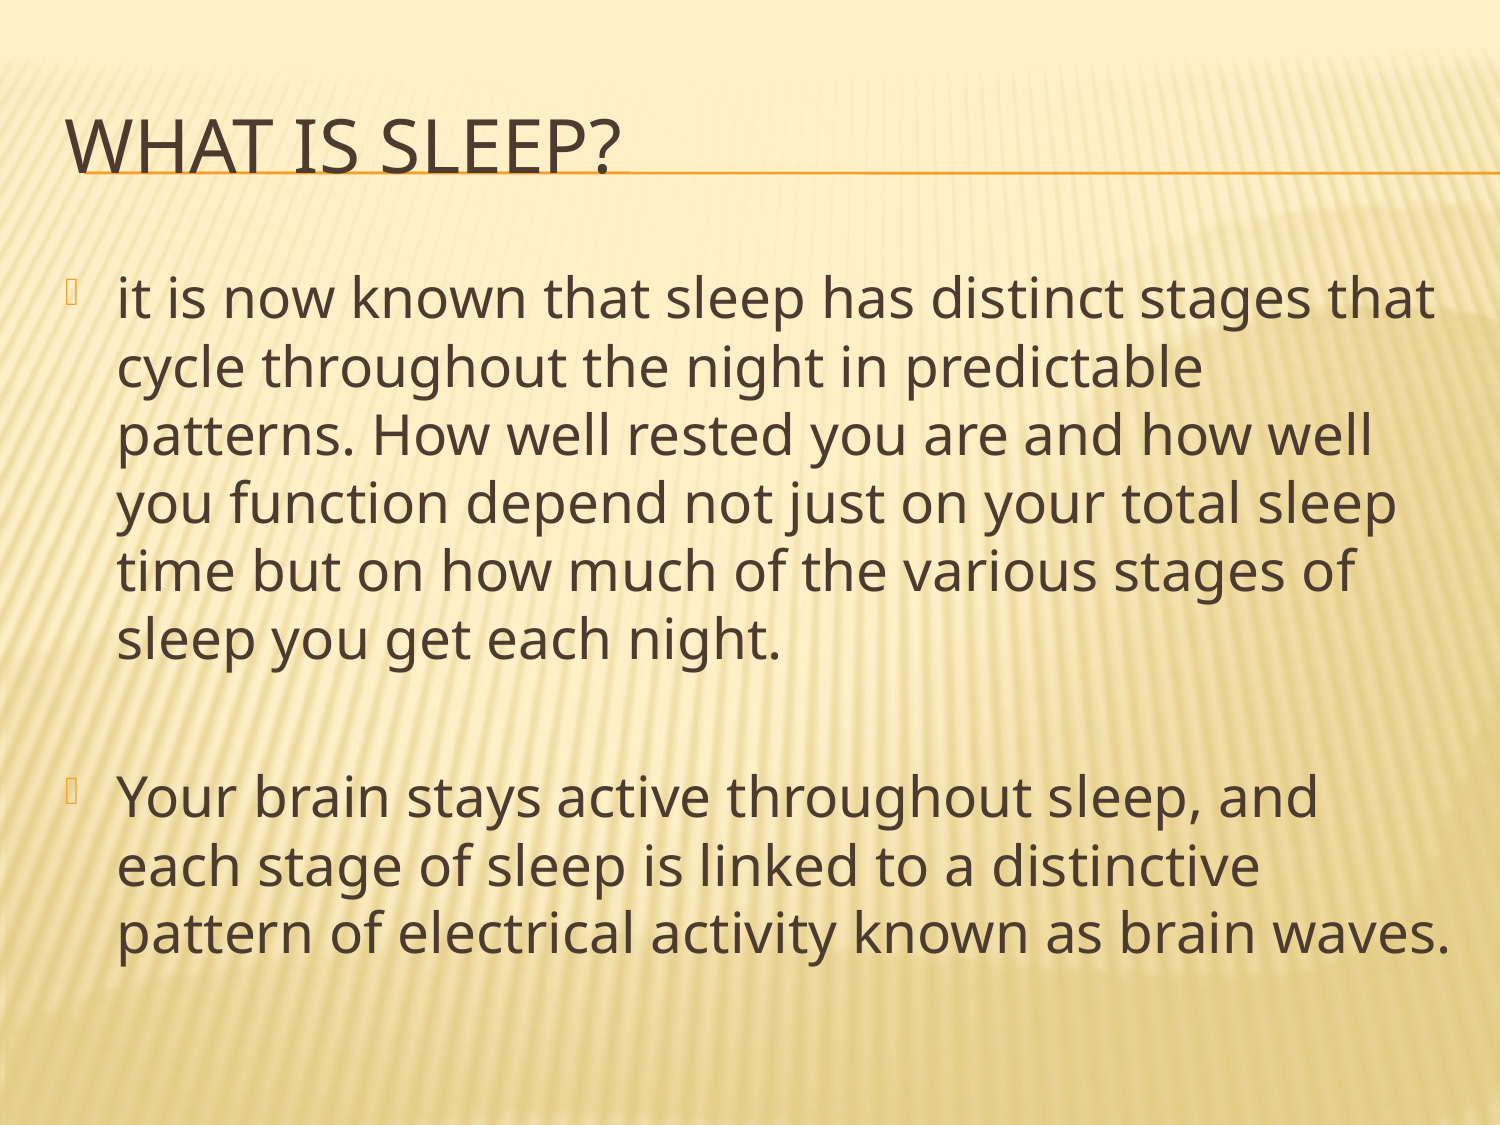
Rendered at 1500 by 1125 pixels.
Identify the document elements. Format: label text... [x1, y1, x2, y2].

title What Is Sleep? [50, 75, 1475, 213]
list it is now known that sleep has distinct stages that cycle throughout the night in predictable patterns. How well rested you are and how well you function depend not just on your total sleep time but on how much of the various stages of sleep you get each night. Your brain stays active throughout sleep, and each stage of sleep is linked to a distinctive pattern of electrical activity known as brain waves. [50, 254, 1475, 998]
